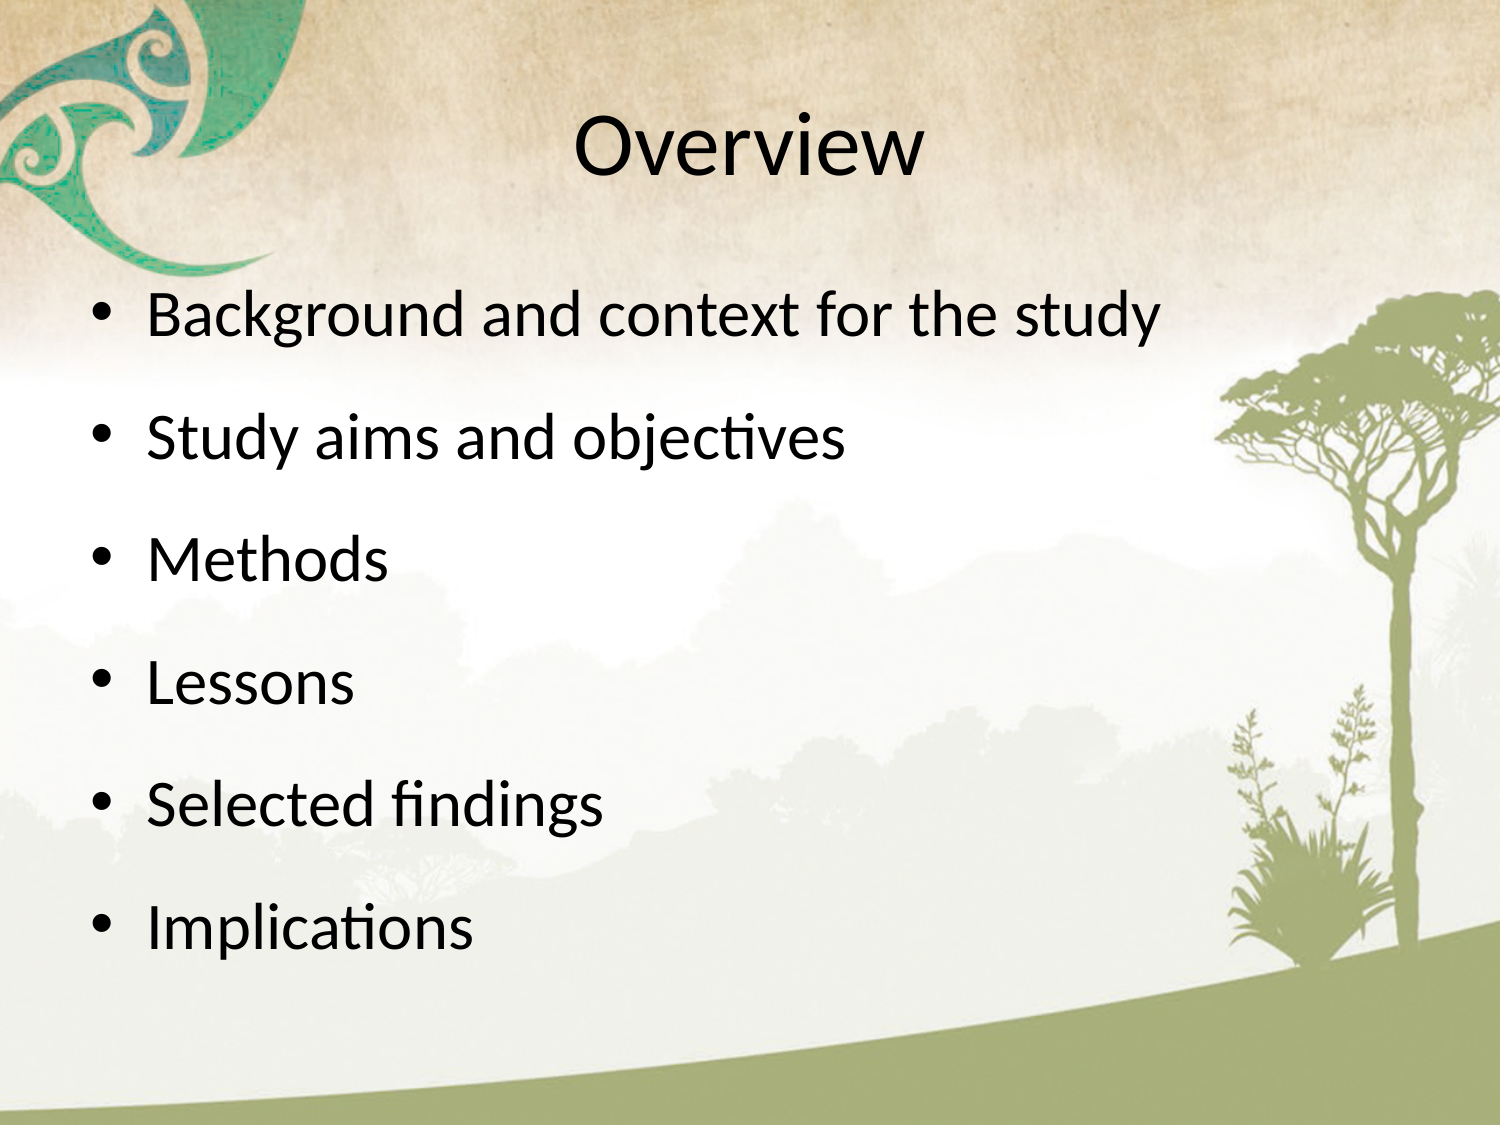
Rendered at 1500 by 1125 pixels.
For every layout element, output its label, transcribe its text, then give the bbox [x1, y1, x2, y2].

list Background and context for the study Study aims and objectives Methods Lessons Selected findings Implications [75, 262, 1425, 1005]
title Overview [75, 45, 1425, 233]
picture [0, 0, 1500, 1125]
